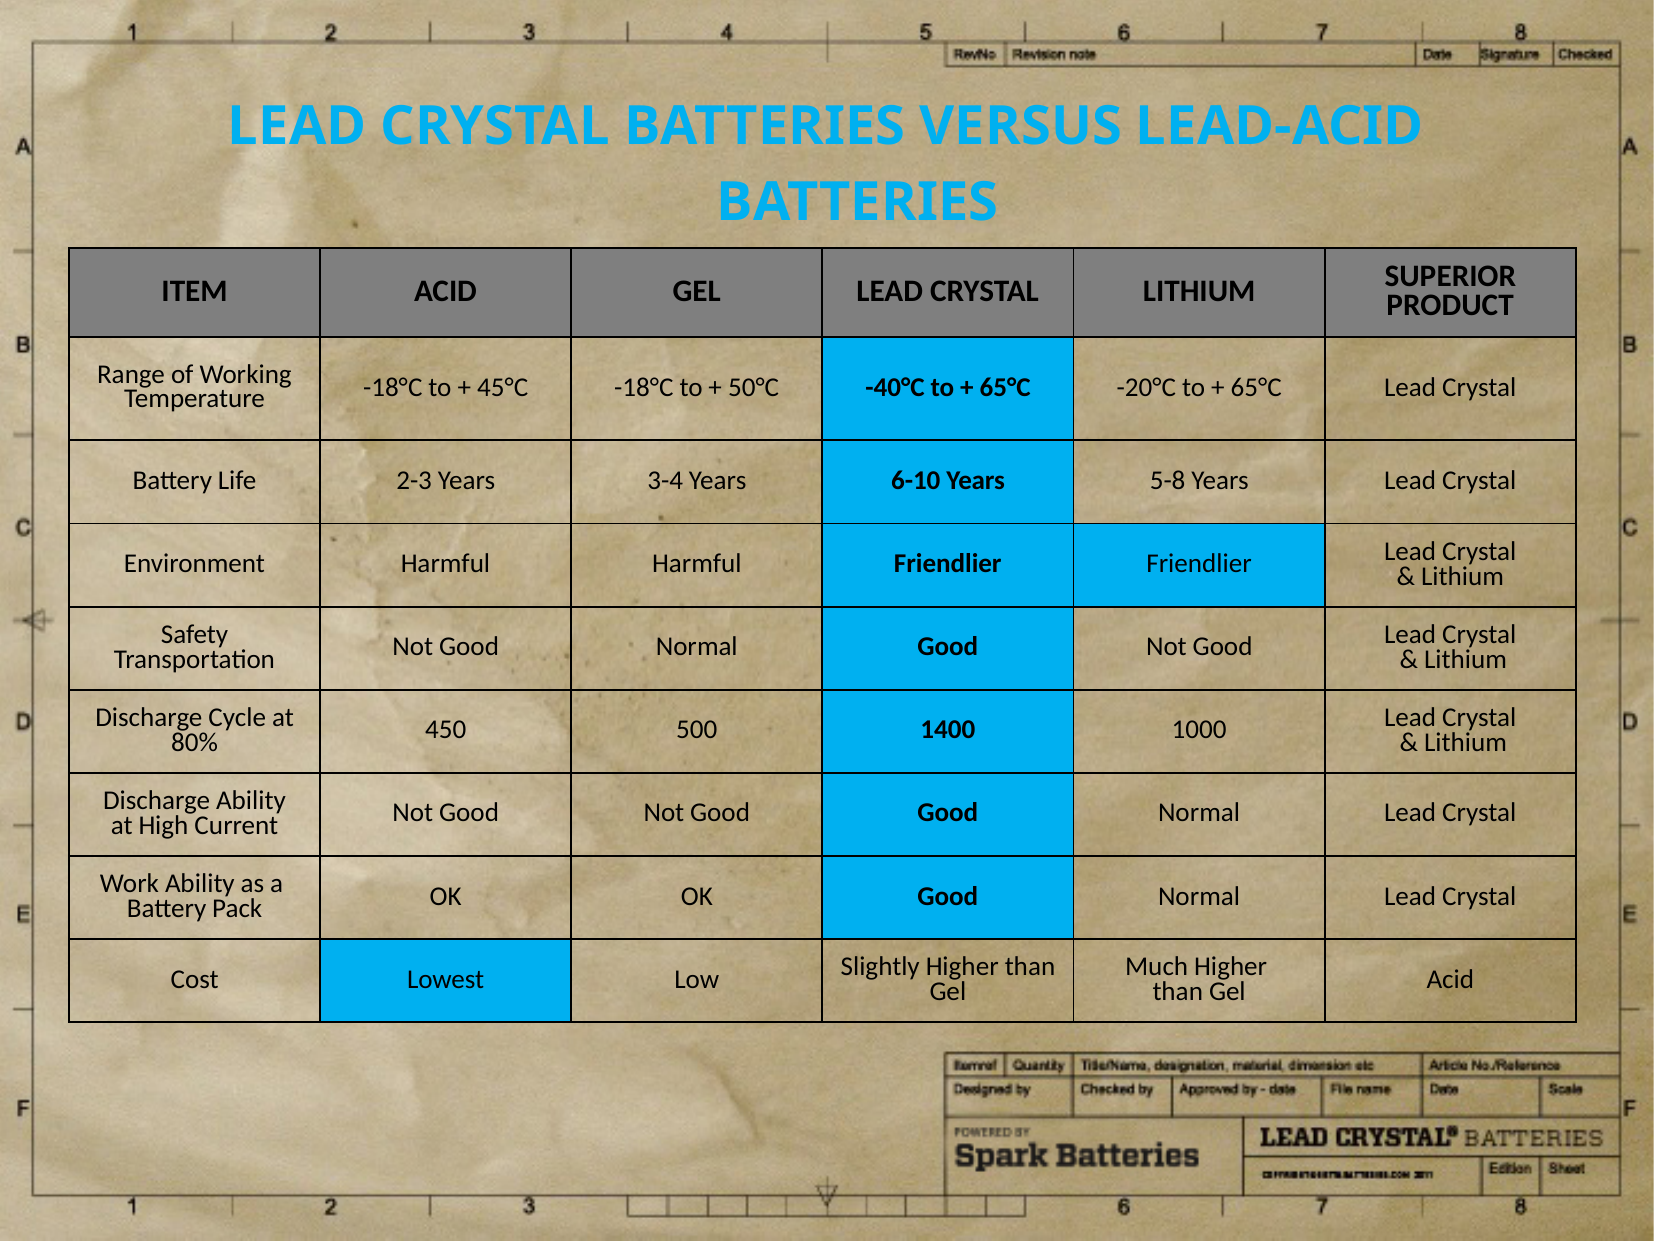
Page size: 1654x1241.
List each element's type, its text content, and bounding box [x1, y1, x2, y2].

table_cell Lead Crystal & Lithium [1326, 524, 1575, 606]
text_box LEAD CRYSTAL BATTERIES VERSUS LEAD-ACID BATTERIES [82, 69, 1571, 240]
table_cell Lead Crystal & Lithium [1326, 691, 1575, 772]
table_cell 1400 [823, 691, 1073, 772]
table_cell Safety Transportation [70, 608, 319, 689]
table_cell -20°C to + 65°C [1074, 338, 1324, 439]
table_cell Lowest [321, 940, 570, 1021]
table_cell Harmful [572, 524, 821, 606]
table_cell Good [823, 774, 1073, 855]
table_cell OK [572, 857, 821, 938]
table_cell Lead Crystal [1326, 857, 1575, 938]
table_cell Discharge Ability at High Current [70, 774, 319, 855]
table_cell Lead Crystal [1326, 774, 1575, 855]
table_cell 6-10 Years [823, 441, 1073, 523]
table_cell -18°C to + 50°C [572, 338, 821, 439]
table_cell Lead Crystal [1326, 441, 1575, 523]
table_cell Good [823, 857, 1073, 938]
table_cell Normal [572, 608, 821, 689]
table_cell Normal [1074, 857, 1324, 938]
table_cell Harmful [321, 524, 570, 606]
table_cell Friendlier [823, 524, 1073, 606]
table_cell Lead Crystal & Lithium [1326, 608, 1575, 689]
table_cell Not Good [572, 774, 821, 855]
table_cell Range of Working Temperature [70, 338, 319, 439]
table_cell Slightly Higher than Gel [823, 940, 1073, 1021]
table_cell 2-3 Years [321, 441, 570, 523]
table_header LITHIUM [1074, 249, 1324, 336]
table_cell Not Good [321, 774, 570, 855]
table_cell -40°C to + 65°C [823, 338, 1073, 439]
table_cell 450 [321, 691, 570, 772]
table_header ACID [321, 249, 570, 336]
table_cell Lead Crystal [1326, 338, 1575, 439]
table_cell Battery Life [70, 441, 319, 523]
table_cell Low [572, 940, 821, 1021]
table_cell Not Good [1074, 608, 1324, 689]
table_cell Environment [70, 524, 319, 606]
table_cell Discharge Cycle at 80% [70, 691, 319, 772]
table_cell Acid [1326, 940, 1575, 1021]
table_header GEL [572, 249, 821, 336]
table_cell Normal [1074, 774, 1324, 855]
table_cell Much Higher than Gel [1074, 940, 1324, 1021]
table_cell 500 [572, 691, 821, 772]
table_cell -18°C to + 45°C [321, 338, 570, 439]
table_cell 1000 [1074, 691, 1324, 772]
table_cell Friendlier [1074, 524, 1324, 606]
table_cell 3-4 Years [572, 441, 821, 523]
table_header LEAD CRYSTAL [823, 249, 1073, 336]
table_header SUPERIOR PRODUCT [1326, 249, 1575, 336]
table_cell Good [823, 608, 1073, 689]
table_cell Work Ability as a Battery Pack [70, 857, 319, 938]
table_cell OK [321, 857, 570, 938]
table_cell 5-8 Years [1074, 441, 1324, 523]
table_cell Not Good [321, 608, 570, 689]
picture [0, 0, 1654, 1241]
table_cell Cost [70, 940, 319, 1021]
table_header ITEM [70, 249, 319, 336]
